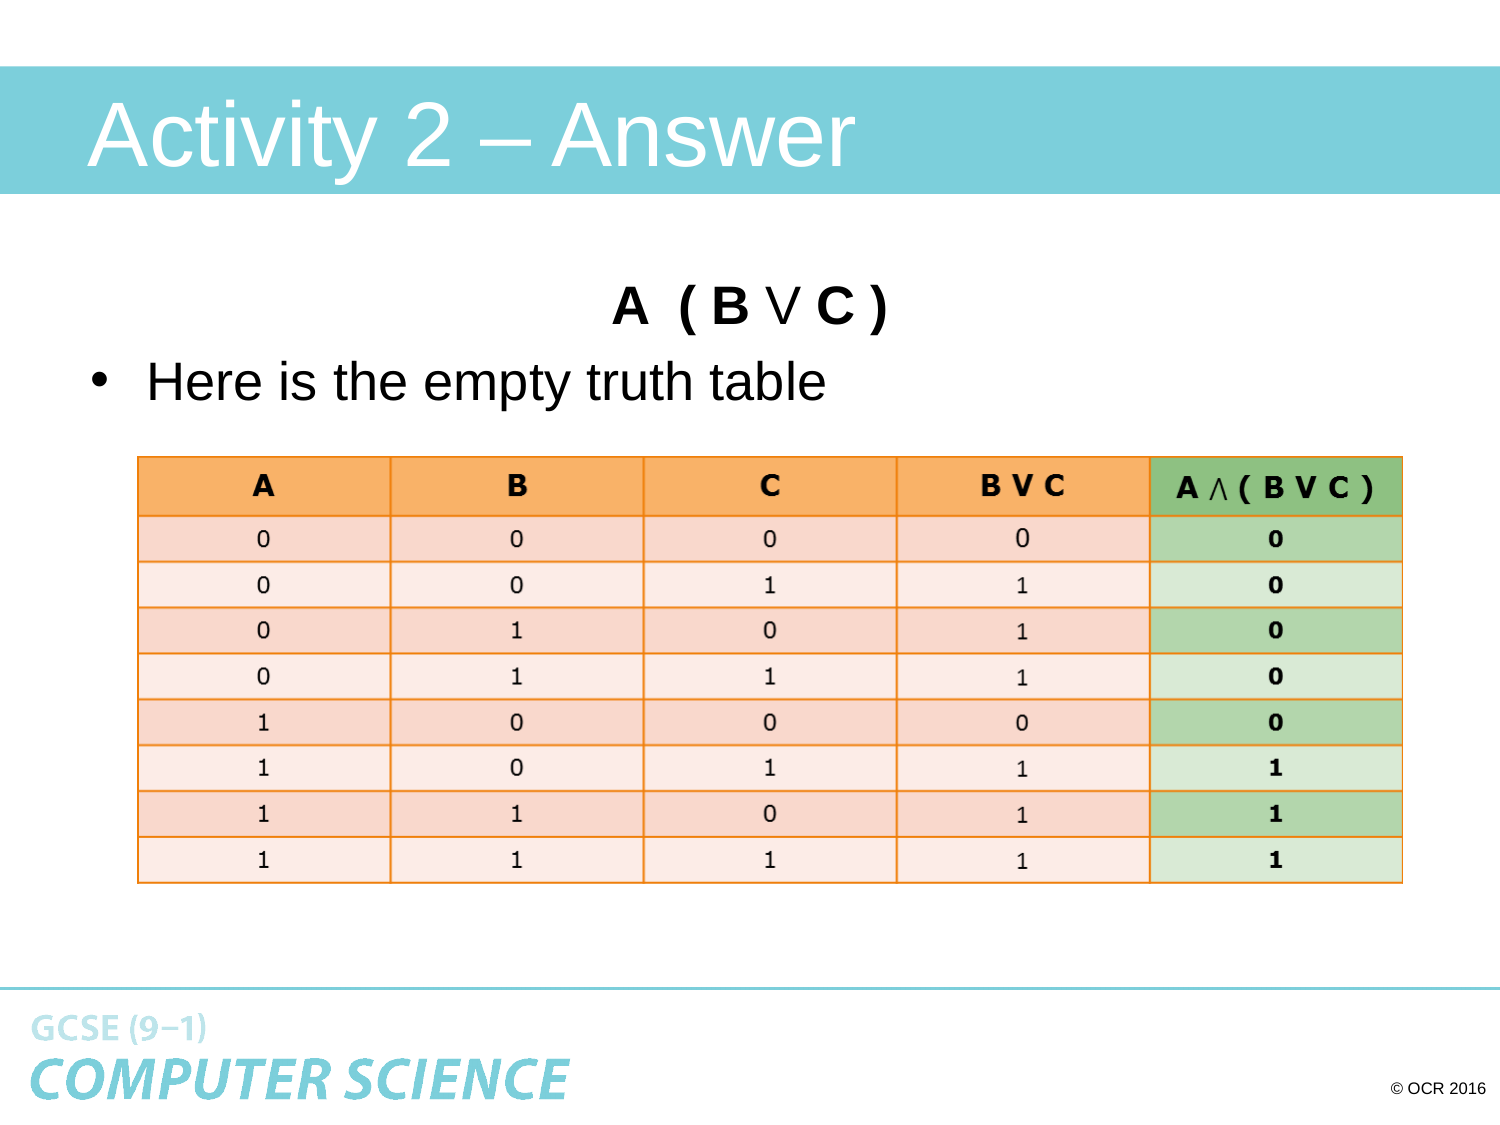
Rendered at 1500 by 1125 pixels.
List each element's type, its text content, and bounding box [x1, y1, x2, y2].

picture [0, 987, 1500, 1124]
picture [137, 455, 1404, 891]
title Activity 2 – Answer [0, 66, 1500, 194]
